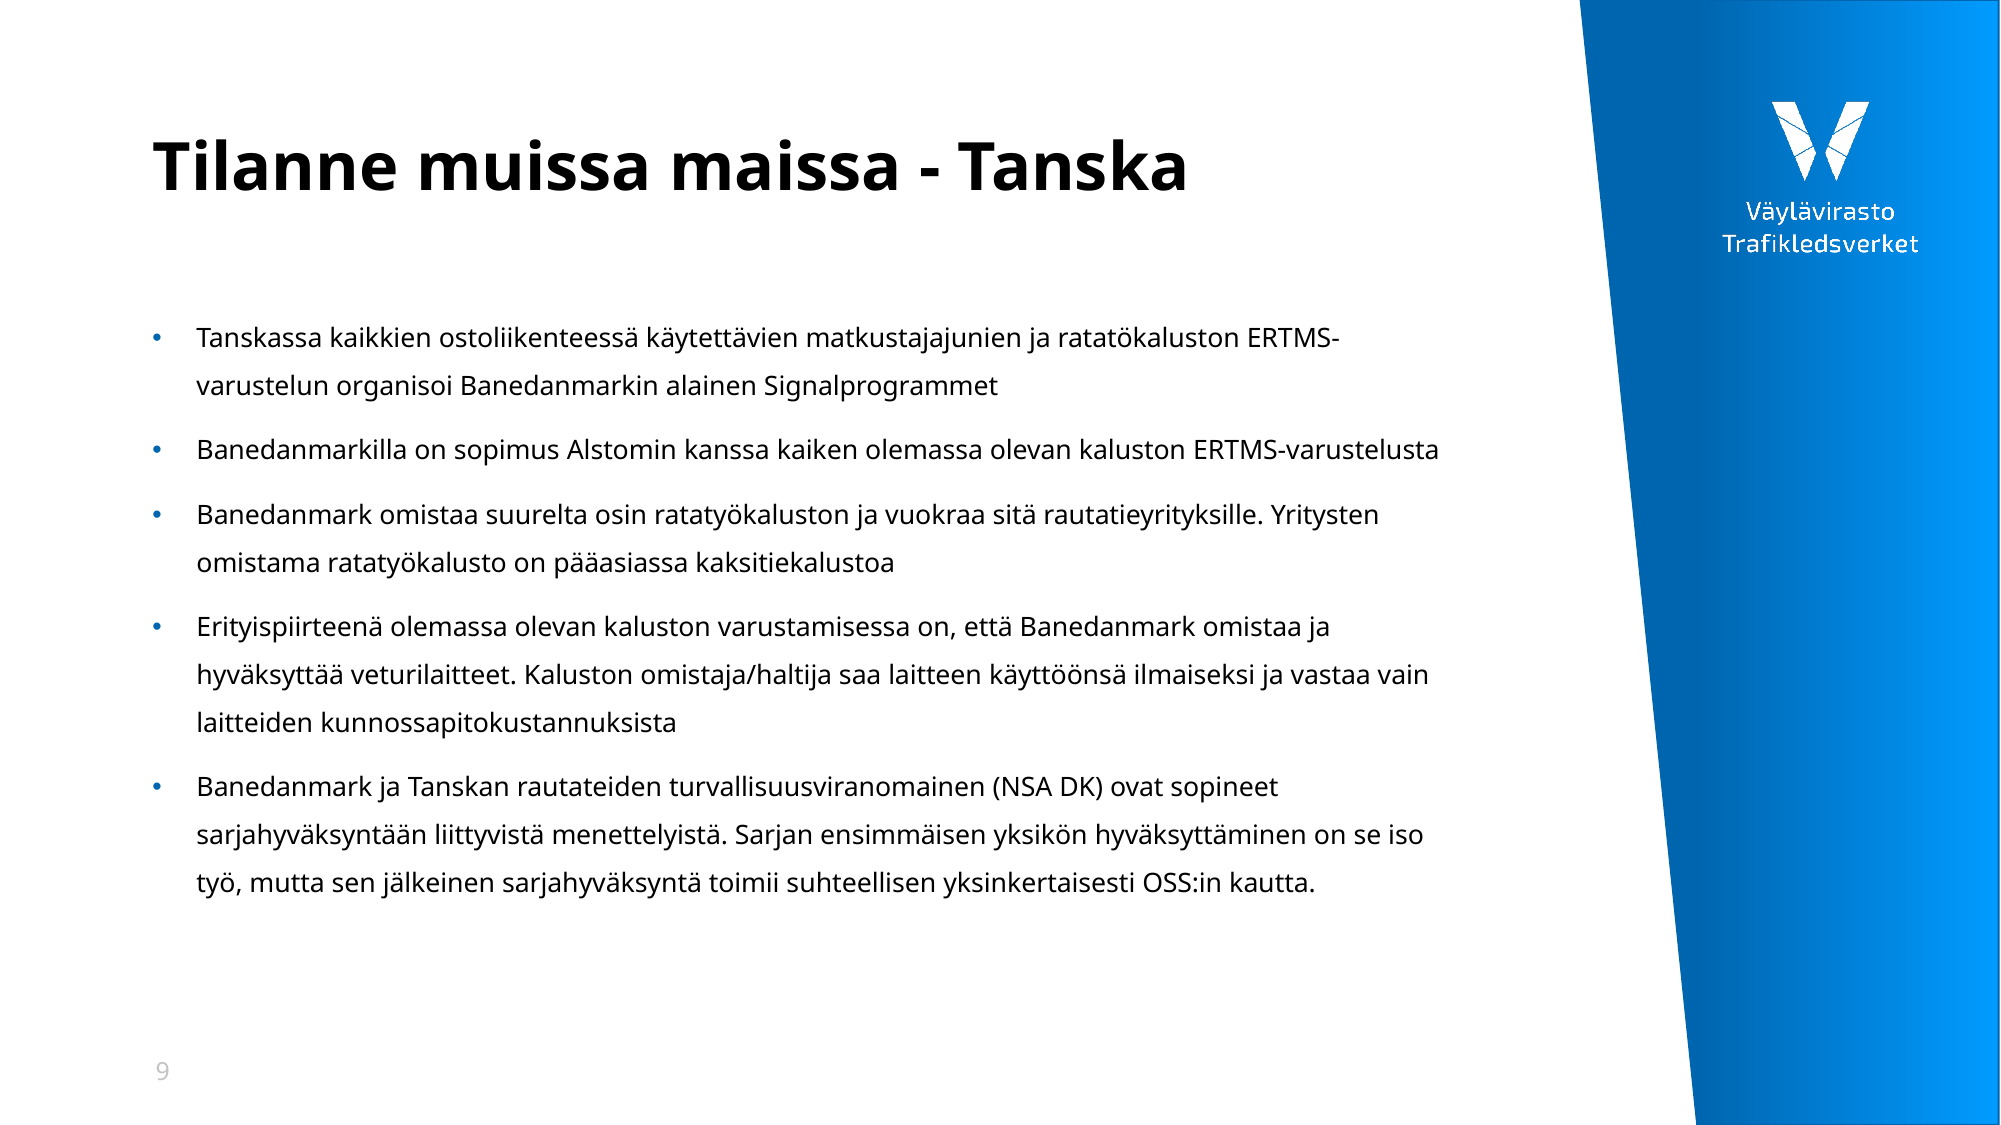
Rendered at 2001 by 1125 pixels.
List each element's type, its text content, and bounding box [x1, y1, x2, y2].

picture [1669, 47, 1971, 306]
list Tanskassa kaikkien ostoliikenteessä käytettävien matkustajajunien ja ratatökaluston ERTMS-varustelun organisoi Banedanmarkin alainen Signalprogrammet Banedanmarkilla on sopimus Alstomin kanssa kaiken olemassa olevan kaluston ERTMS-varustelusta Banedanmark omistaa suurelta osin ratatyökaluston ja vuokraa sitä rautatieyrityksille. Yritysten omistama ratatyökalusto on pääasiassa kaksitiekalustoa Erityispiirteenä olemassa olevan kaluston varustamisessa on, että Banedanmark omistaa ja hyväksyttää veturilaitteet. Kaluston omistaja/haltija saa laitteen käyttöönsä ilmaiseksi ja vastaa vain laitteiden kunnossapitokustannuksista Banedanmark ja Tanskan rautateiden turvallisuusviranomainen (NSA DK) ovat sopineet sarjahyväksyntään liittyvistä menettelyistä. Sarjan ensimmäisen yksikön hyväksyttäminen on se iso työ, mutta sen jälkeinen sarjahyväksyntä toimii suhteellisen yksinkertaisesti OSS:in kautta. [137, 297, 1455, 980]
slide_number 9 [140, 1042, 233, 1103]
title Tilanne muissa maissa - Tanska [137, 59, 1455, 278]
